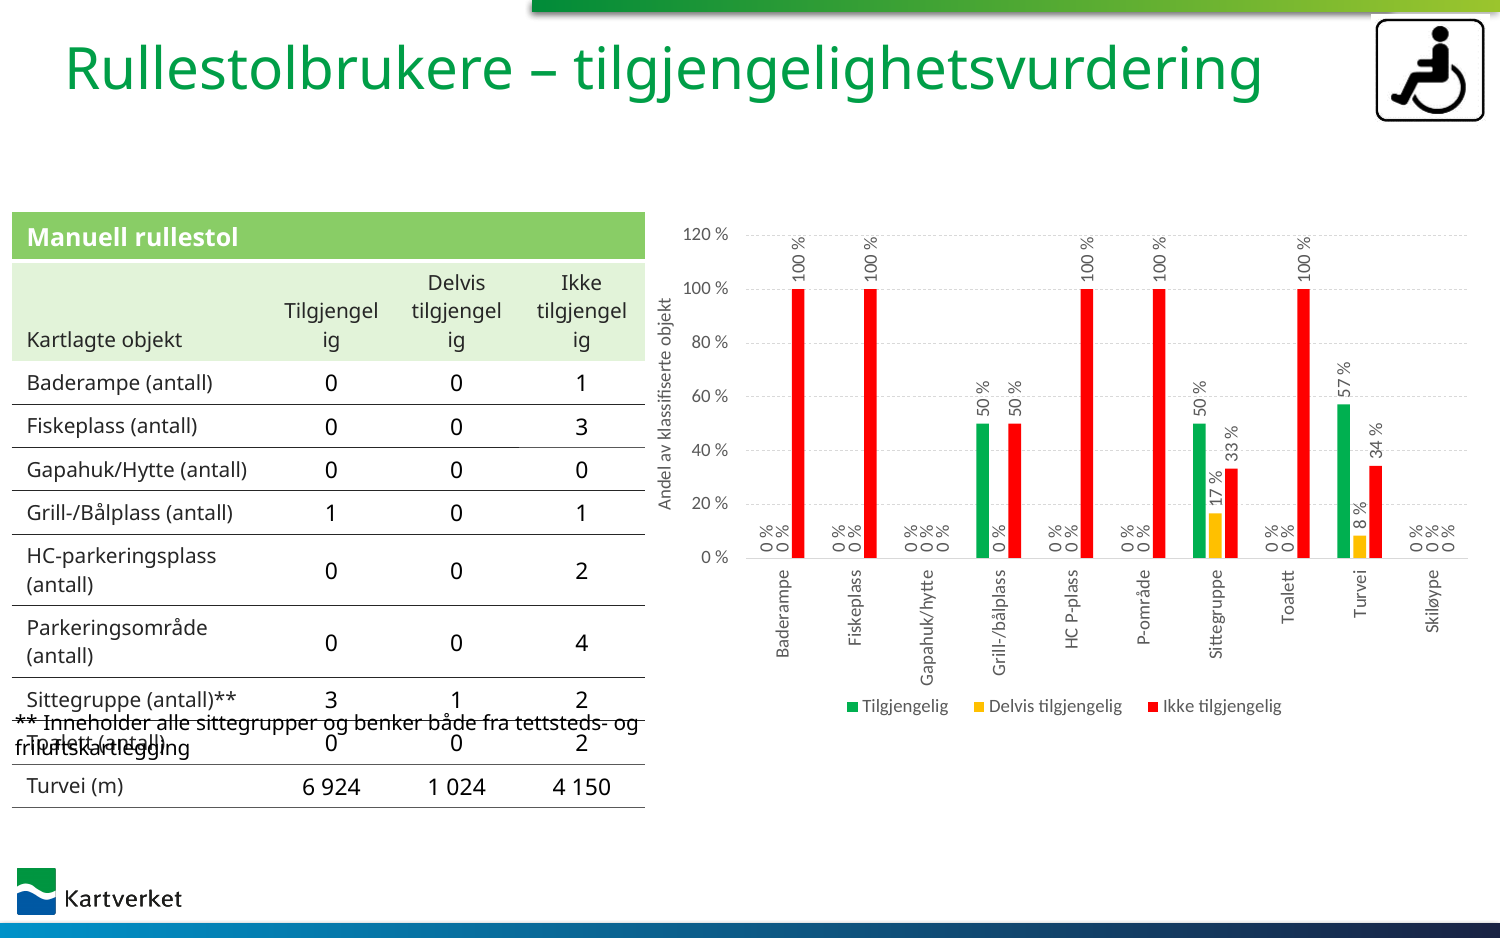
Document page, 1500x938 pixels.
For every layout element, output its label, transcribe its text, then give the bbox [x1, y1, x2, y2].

table_cell Ikke tilgjengelig [519, 263, 638, 361]
table_cell 0 [269, 405, 394, 447]
table_cell 0 [519, 448, 638, 490]
table_cell 6 924 [269, 768, 394, 807]
table_cell 0 [269, 361, 394, 404]
table_cell 0 [269, 448, 394, 490]
table_cell 1 [519, 361, 638, 404]
table_cell Tilgjengelig [269, 263, 394, 361]
table_cell 3 [519, 405, 638, 447]
table_cell Grill-/Bålplass (antall) [12, 491, 269, 534]
table_cell 2 [519, 535, 638, 605]
table_cell 3 [269, 678, 394, 702]
table_cell HC-parkeringsplass (antall) [12, 535, 269, 605]
table_cell 0 [394, 535, 519, 605]
text_box ** Inneholder alle sittegrupper og benker både fra tettsteds- og friluftskartlegging [0, 702, 745, 768]
table_cell Parkeringsområde (antall) [12, 606, 269, 677]
table_cell 0 [394, 606, 519, 677]
table_cell Baderampe (antall) [12, 361, 269, 404]
table_cell 4 150 [519, 768, 645, 807]
table_cell 0 [394, 448, 519, 490]
table_cell Fiskeplass (antall) [12, 405, 269, 447]
picture [643, 218, 1480, 728]
table_cell Kartlagte objekt [12, 263, 269, 361]
table_cell 1 [394, 678, 519, 702]
text_box Rullestolbrukere – tilgjengelighetsvurdering [49, 12, 1372, 109]
table_cell Turvei (m) [12, 768, 269, 807]
table_cell Sittegruppe (antall)** [12, 678, 269, 702]
table_cell 1 024 [394, 768, 519, 807]
table_cell 0 [269, 606, 394, 677]
table_cell 0 [269, 535, 394, 605]
table_cell 0 [394, 361, 519, 404]
table_cell 0 [394, 491, 519, 534]
table_header Manuell rullestol [12, 212, 645, 259]
picture [1371, 13, 1491, 127]
table_cell 2 [519, 678, 638, 702]
table_cell 1 [519, 491, 638, 534]
table_cell Gapahuk/Hytte (antall) [12, 448, 269, 490]
table_cell Delvis tilgjengelig [394, 263, 519, 361]
table_cell 4 [519, 606, 638, 677]
table_cell 1 [269, 491, 394, 534]
table_cell 0 [394, 405, 519, 447]
